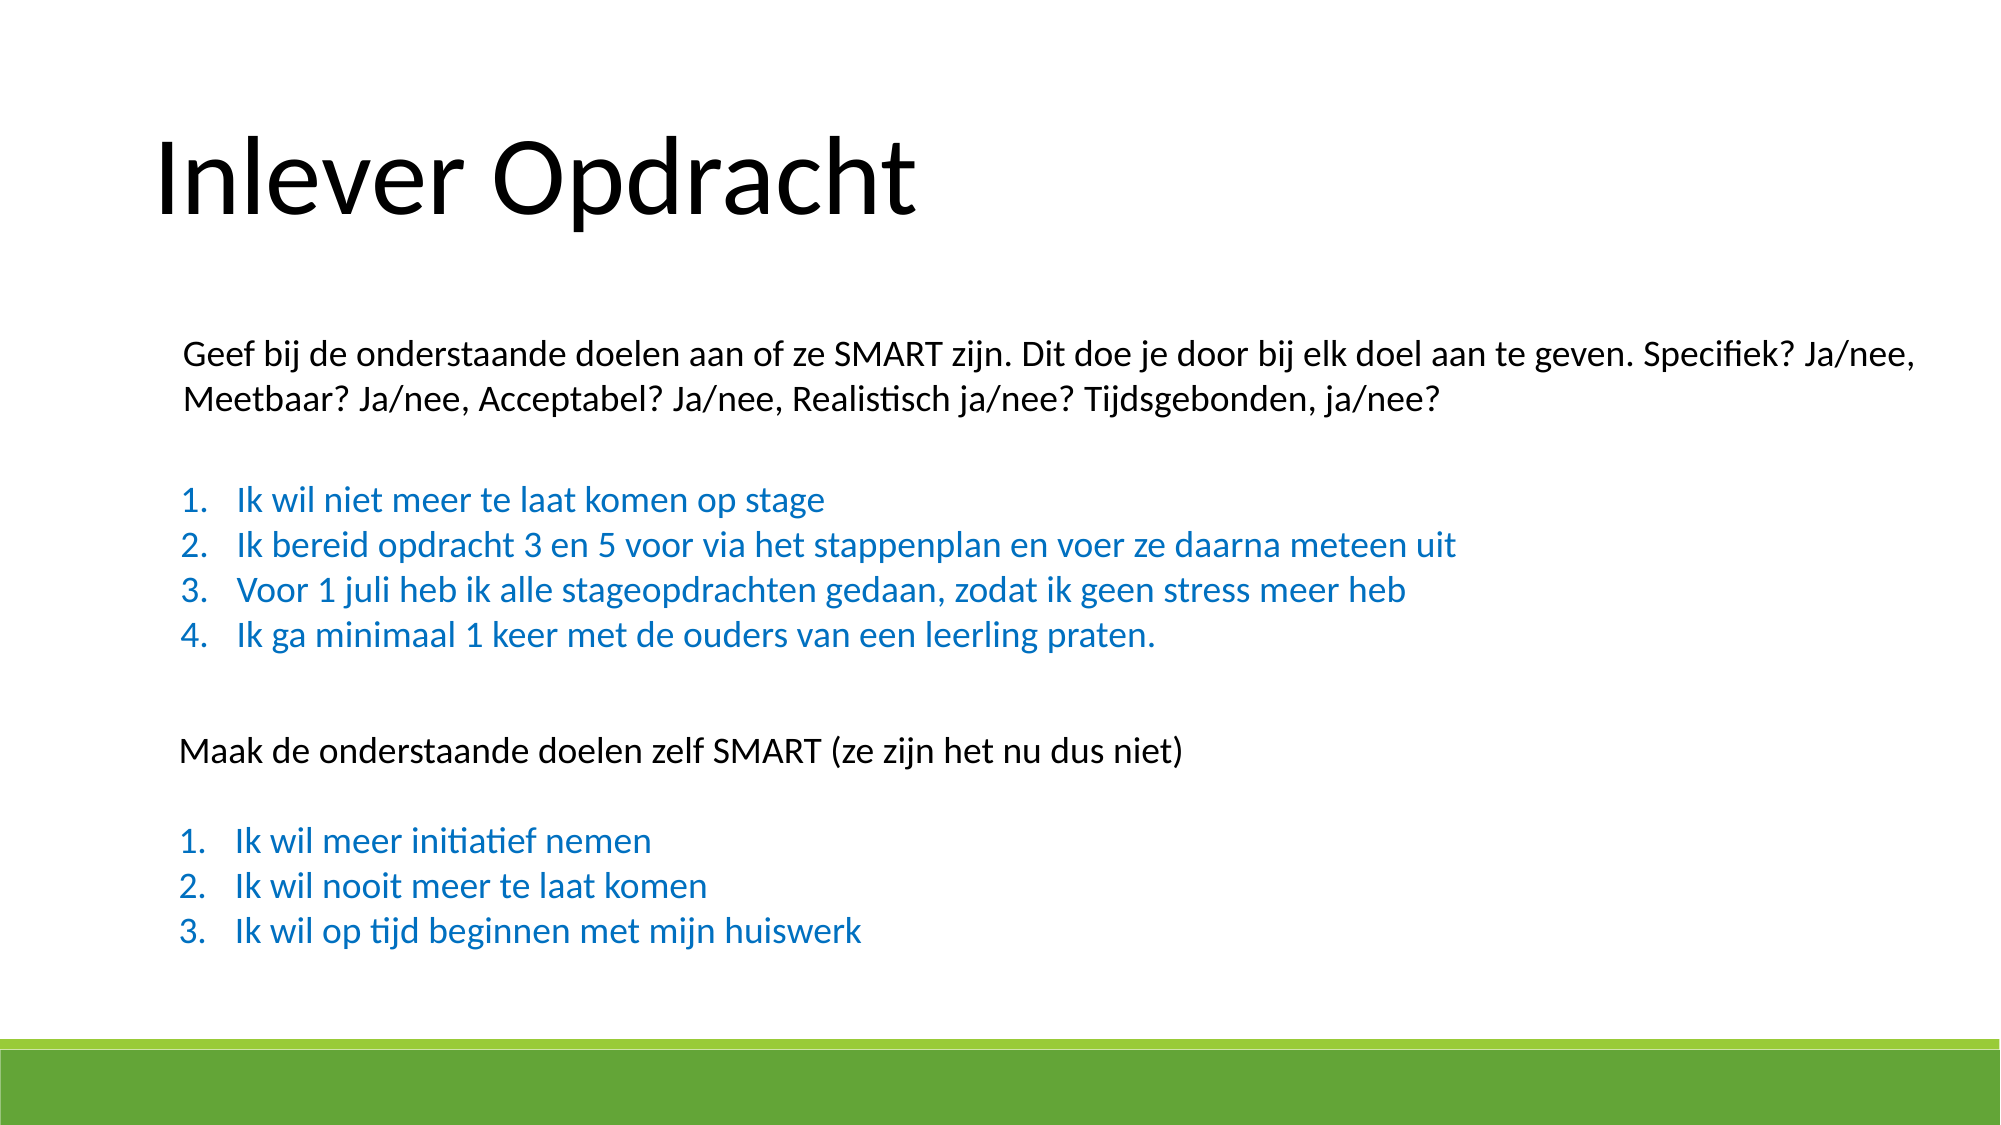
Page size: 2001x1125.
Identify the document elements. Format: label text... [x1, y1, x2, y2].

text_box Ik wil niet meer te laat komen op stage Ik bereid opdracht 3 en 5 voor via het stappenplan en voer ze daarna meteen uit Voor 1 juli heb ik alle stageopdrachten gedaan, zodat ik geen stress meer heb Ik ga minimaal 1 keer met de ouders van een leerling praten. [165, 467, 1474, 707]
text_box Inlever Opdracht [137, 94, 934, 245]
text_box Geef bij de onderstaande doelen aan of ze SMART zijn. Dit doe je door bij elk doel aan te geven. Specifiek? Ja/nee, Meetbaar? Ja/nee, Acceptabel? Ja/nee, Realistisch ja/nee? Tijdsgebonden, ja/nee? [168, 321, 1933, 427]
text_box Maak de onderstaande doelen zelf SMART (ze zijn het nu dus niet) Ik wil meer initiatief nemen Ik wil nooit meer te laat komen Ik wil op tijd beginnen met mijn huiswerk [163, 718, 1200, 959]
